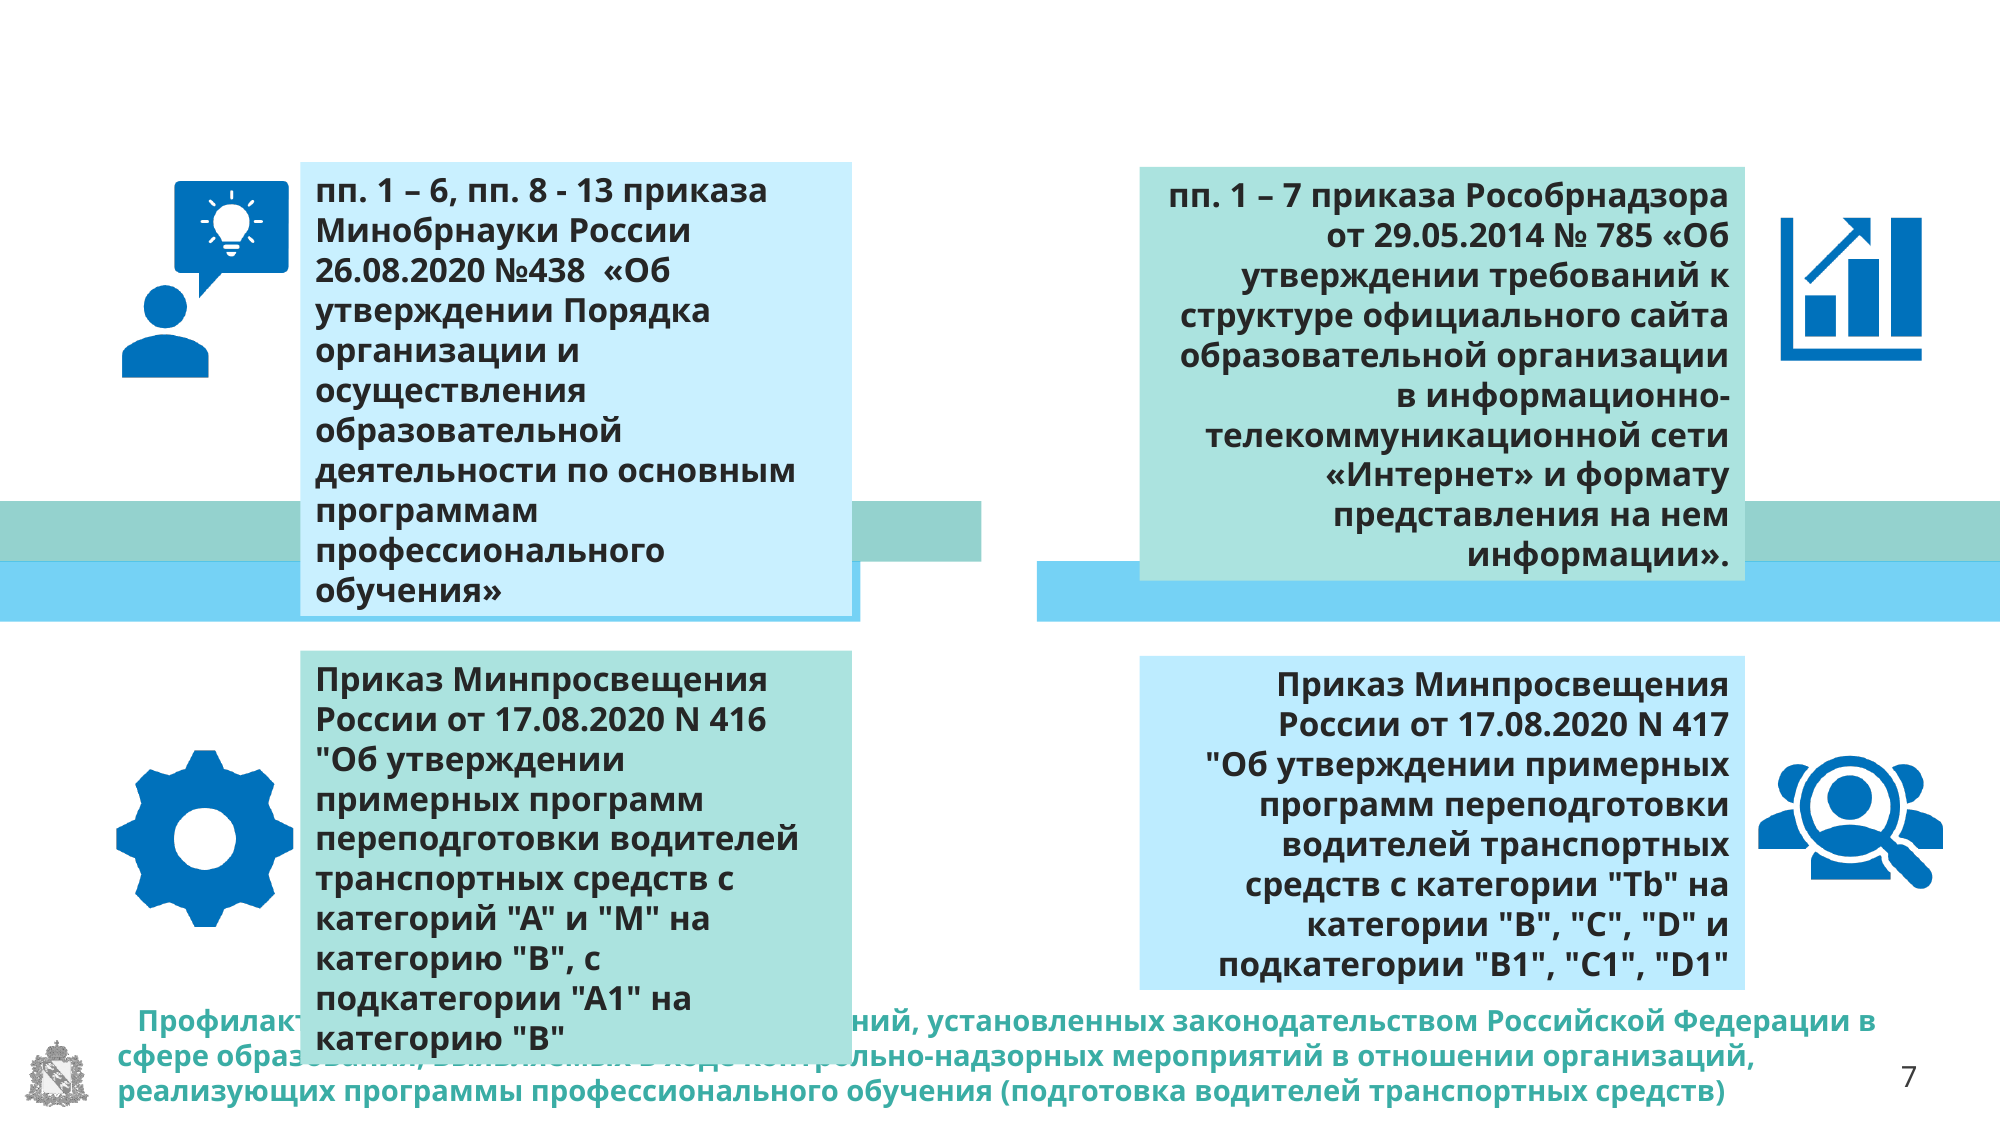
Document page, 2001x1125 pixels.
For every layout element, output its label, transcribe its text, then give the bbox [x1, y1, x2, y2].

text_box [1036, 561, 2000, 622]
text_box [0, 561, 861, 622]
text_box Приказ Минпросвещения России от 17.08.2020 N 417 "Об утверждении примерных программ переподготовки водителей транспортных средств с категории "Tb" на категории "B", "C", "D" и подкатегории "B1", "C1", "D1" [1139, 655, 1745, 990]
text_box Приказ Минпросвещения России от 17.08.2020 N 416 "Об утверждении примерных программ переподготовки водителей транспортных средств с категорий "А" и "М" на категорию "В", с подкатегории "А1" на категорию "В" [300, 650, 852, 1065]
text_box пп. 1 – 7 приказа Рособрнадзора от 29.05.2014 № 785 «Об утверждении требований к структуре официального сайта образовательной организации в информационно-телекоммуникационной сети «Интернет» и формату представления на нем информации». [1139, 166, 1745, 581]
text_box [0, 501, 300, 561]
picture [1744, 716, 1956, 928]
picture [80, 714, 330, 963]
text_box [852, 501, 982, 562]
picture [85, 158, 324, 397]
text_box пп. 1 – 6, пп. 8 - 13 приказа Минобрнауки России 26.08.2020 №438 «Об утверждении Порядка организации и осуществления образовательной деятельности по основным программам профессионального обучения» [300, 162, 852, 616]
text_box [1745, 501, 2000, 561]
picture [1752, 191, 1948, 387]
